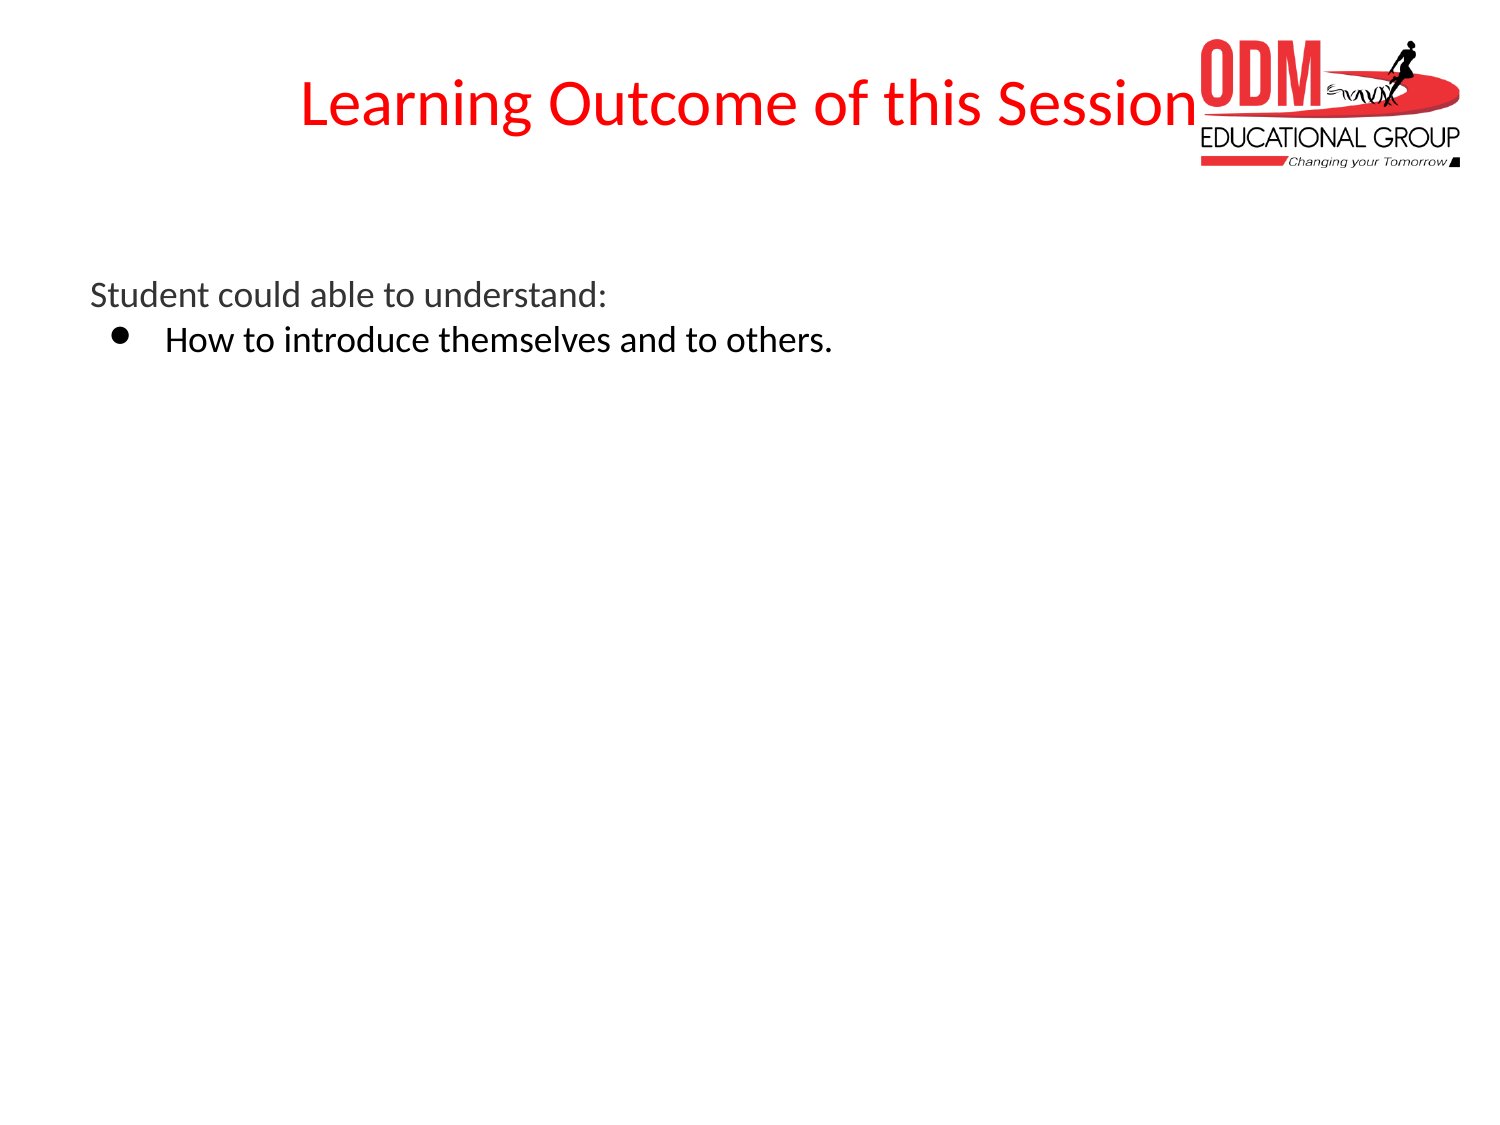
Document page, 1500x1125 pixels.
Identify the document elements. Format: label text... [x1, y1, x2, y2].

picture [1200, 38, 1461, 168]
title Learning Outcome of this Session [75, 45, 1425, 233]
list Student could able to understand: How to introduce themselves and to others. [75, 262, 1425, 1005]
